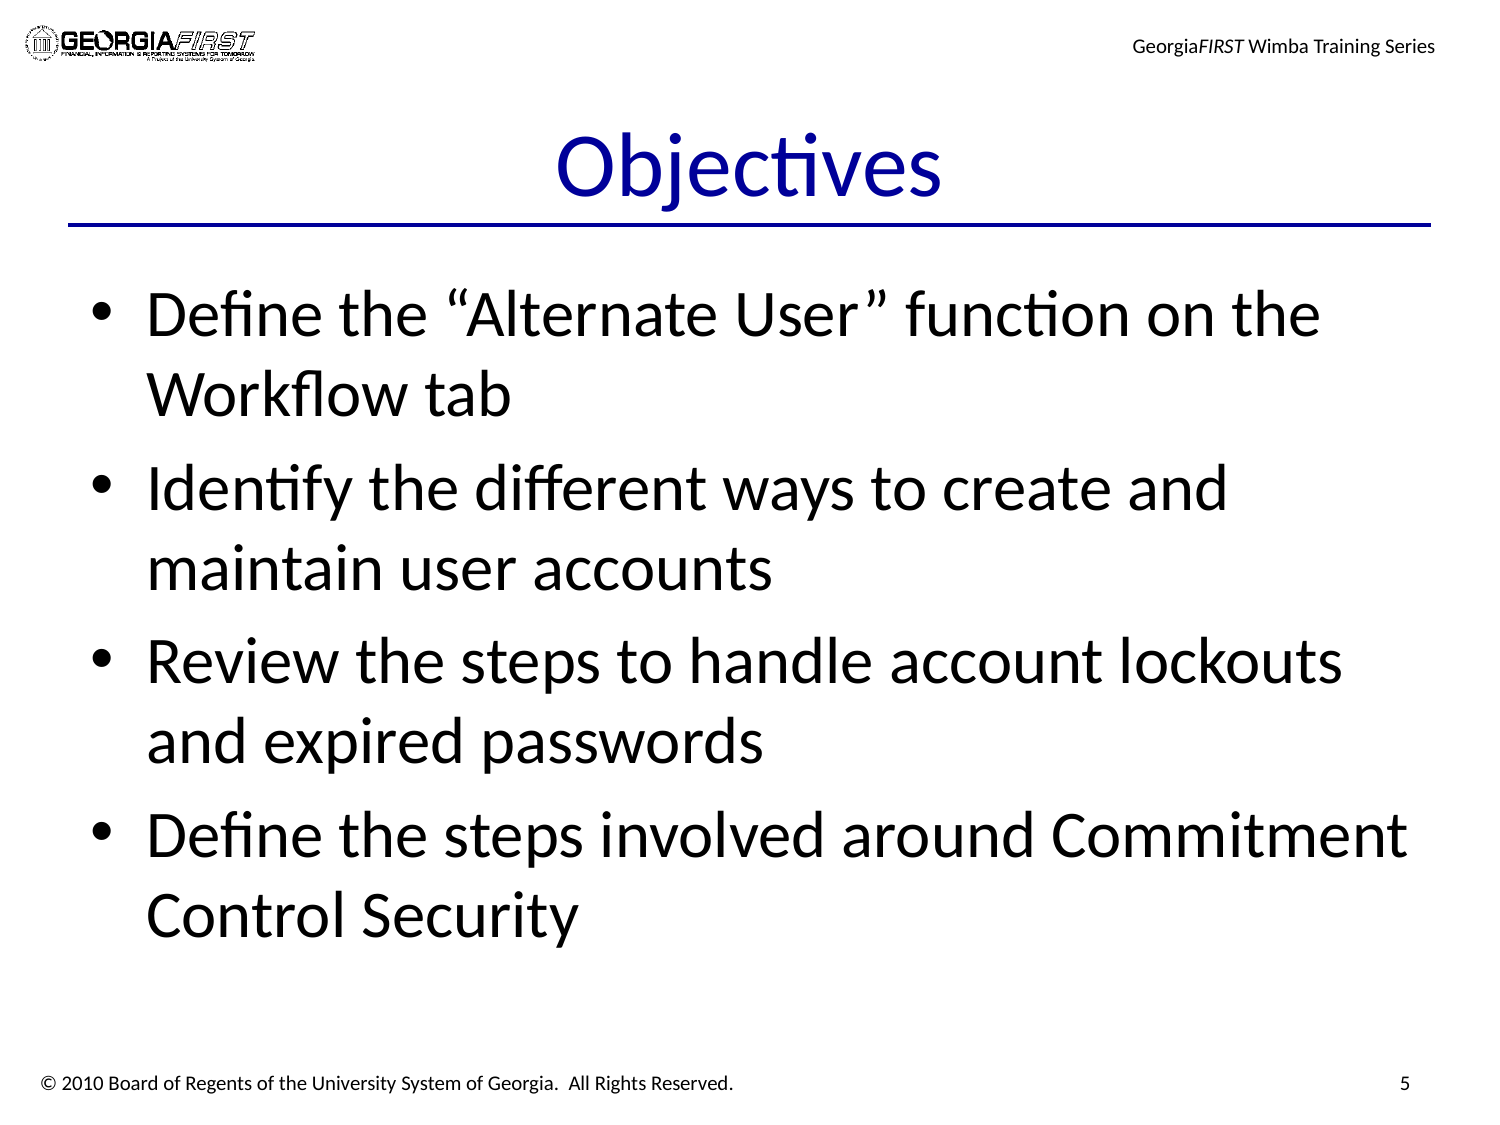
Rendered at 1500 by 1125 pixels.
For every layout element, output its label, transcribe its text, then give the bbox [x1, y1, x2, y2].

list Define the “Alternate User” function on the Workflow tab Identify the different ways to create and maintain user accounts Review the steps to handle account lockouts and expired passwords Define the steps involved around Commitment Control Security [75, 262, 1425, 1005]
title Objectives [75, 87, 1425, 233]
picture [24, 24, 255, 63]
